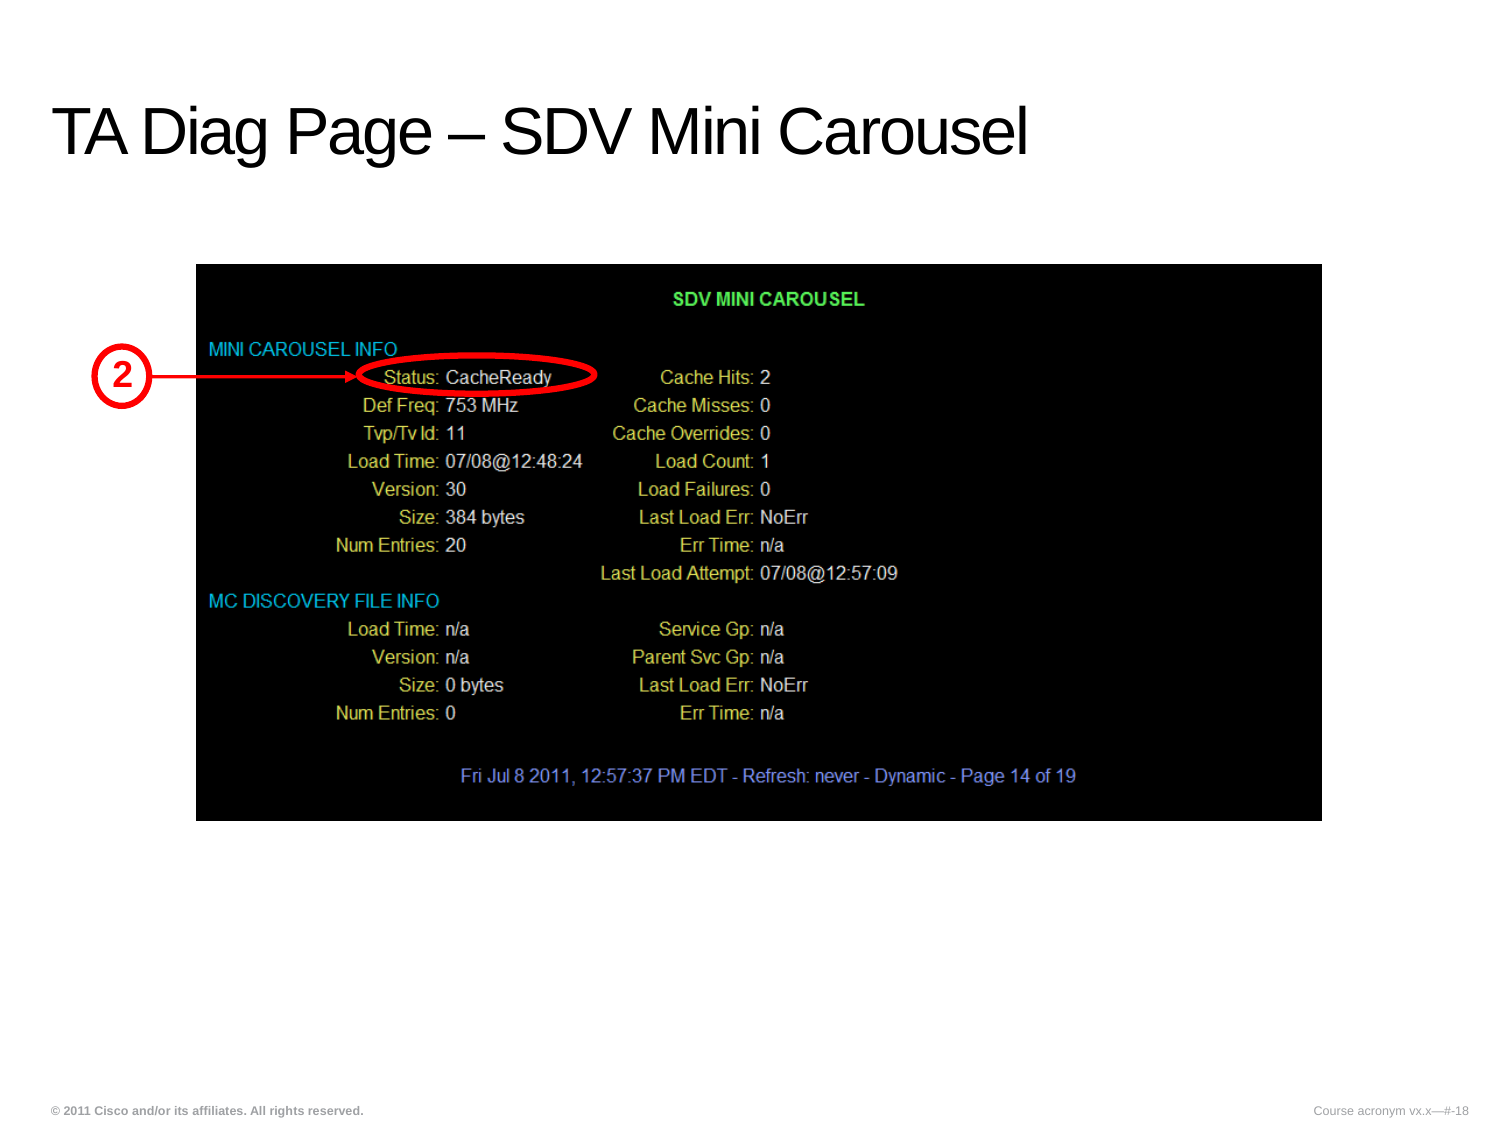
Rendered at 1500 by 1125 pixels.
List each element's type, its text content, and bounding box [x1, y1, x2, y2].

title TA Diag Page – SDV Mini Carousel [37, 37, 1463, 175]
text_box 2 [97, 349, 145, 403]
text_box [145, 360, 150, 392]
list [196, 263, 1322, 821]
